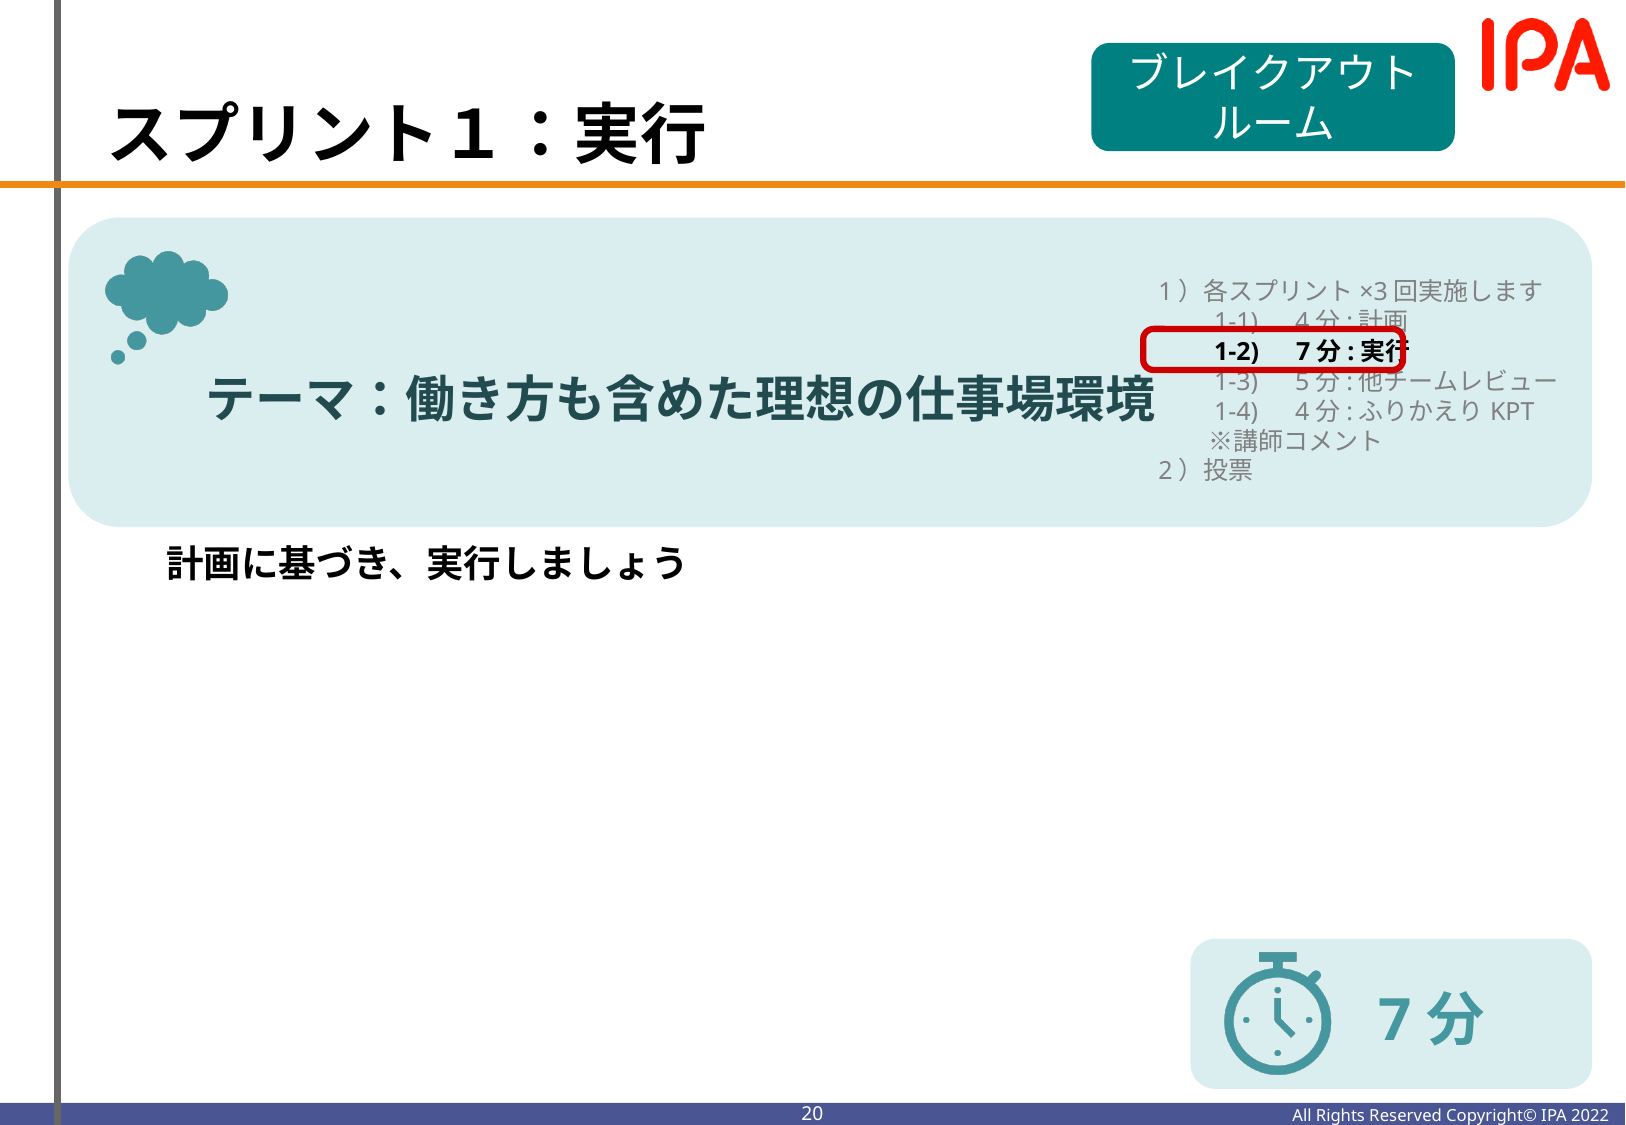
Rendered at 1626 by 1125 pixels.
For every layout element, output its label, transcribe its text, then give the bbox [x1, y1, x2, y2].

text_box 1）各スプリント×3回実施します 1-1) 4分:計画 1-2) 7分:実行 1-3) 5分:他チームレビュー 1-4) 4分:ふりかえりKPT ※講師コメント 2）投票 [1143, 237, 1593, 510]
text_box [1353, 938, 1593, 1089]
text_box 7分 [1364, 974, 1514, 1097]
picture [91, 231, 243, 383]
text_box [1143, 328, 1404, 370]
text_box 19 [756, 1094, 869, 1125]
text_box ブレイクアウトルーム [1091, 42, 1455, 152]
text_box テーマ：働き方も含めた理想の仕事場環境 [190, 359, 341, 510]
text_box [1190, 948, 1196, 1080]
text_box [68, 217, 1581, 528]
text_box 計画に基づき、実行しましょう [150, 532, 1175, 1096]
picture [1482, 18, 1610, 91]
text_box スプリント１：実行 [91, 84, 529, 167]
text_box All Rights Reserved Copyright© IPA 2022 [1225, 1097, 1625, 1125]
picture [1201, 938, 1353, 1090]
